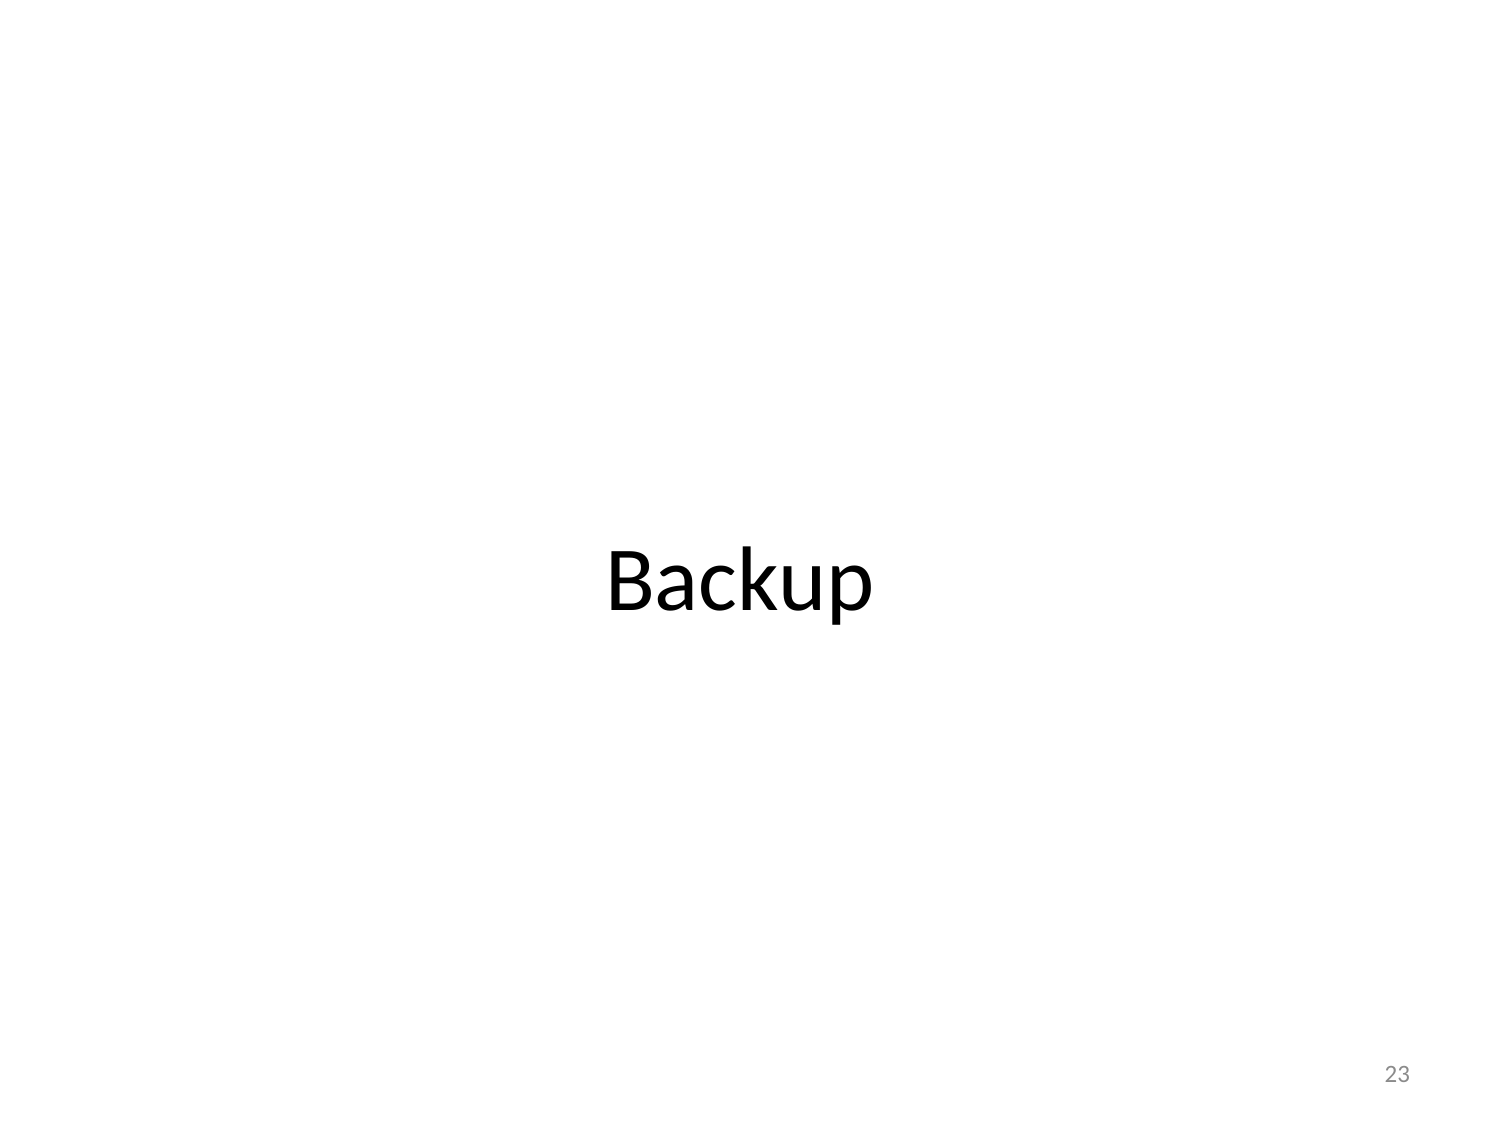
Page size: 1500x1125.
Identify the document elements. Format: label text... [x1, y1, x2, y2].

title Backup [64, 479, 1415, 668]
slide_number 23 [1074, 1042, 1425, 1103]
